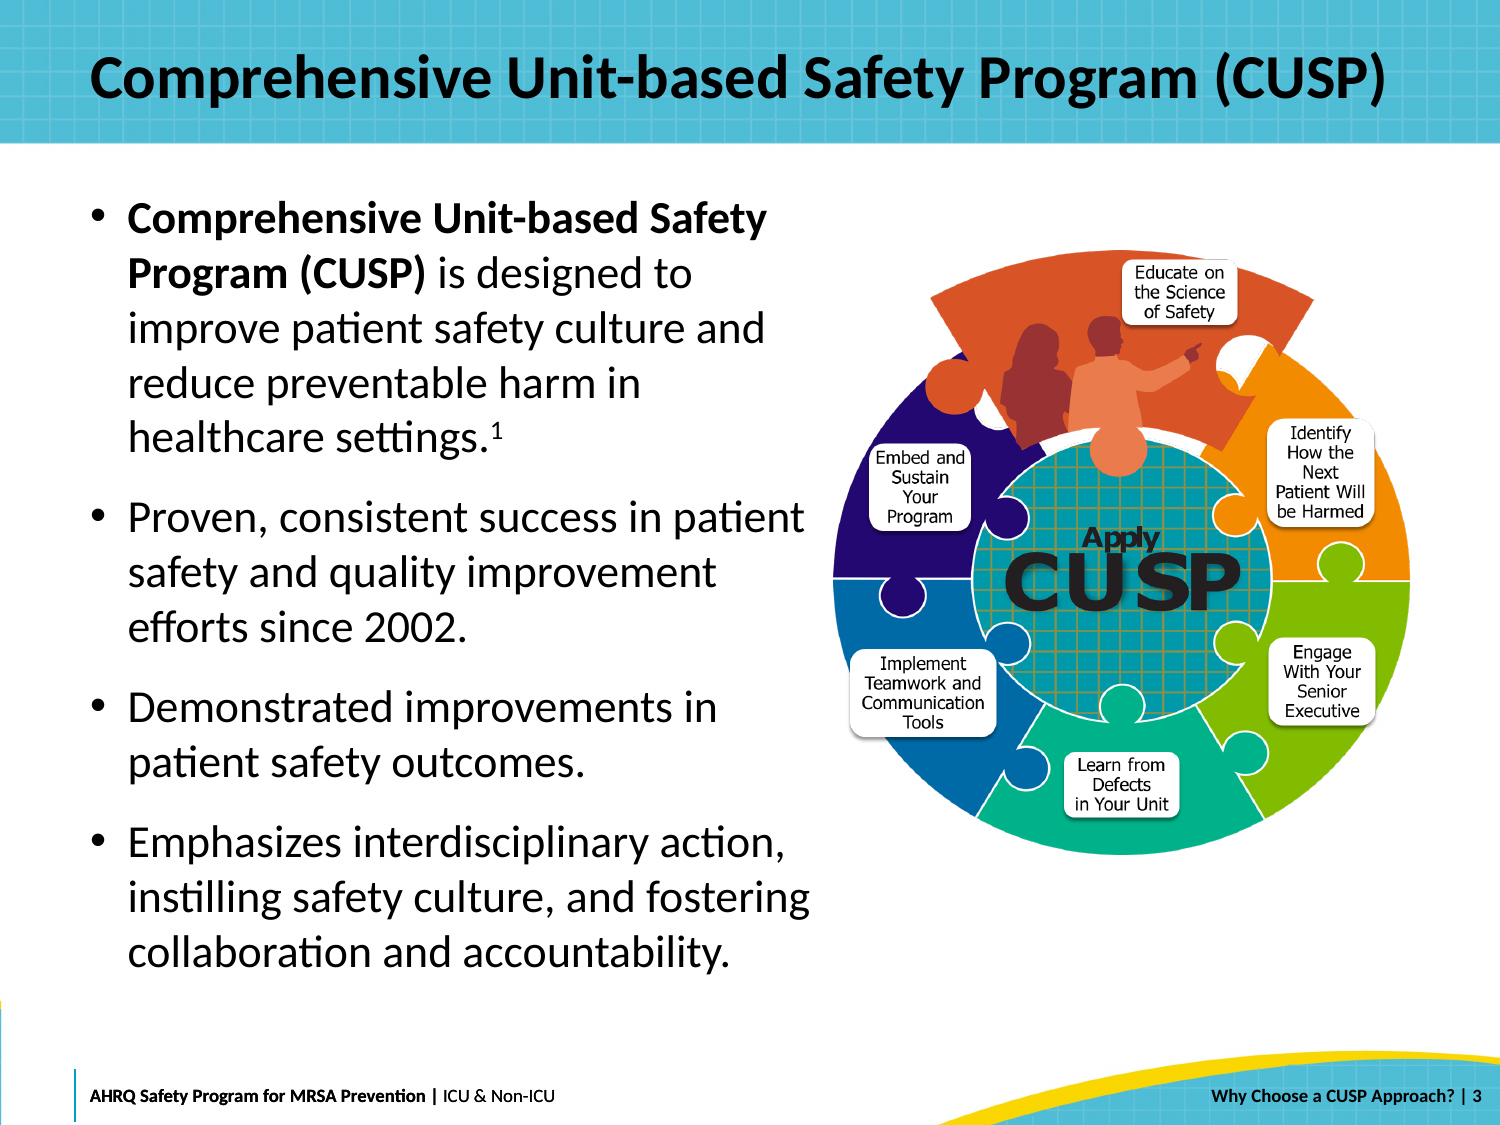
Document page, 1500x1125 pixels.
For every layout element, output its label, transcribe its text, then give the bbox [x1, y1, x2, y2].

list Comprehensive Unit-based Safety Program (CUSP) is designed to improve patient safety culture and reduce preventable harm in healthcare settings.1 Proven, consistent success in patient safety and quality improvement efforts since 2002. Demonstrated improvements in patient safety outcomes. Emphasizes interdisciplinary action, instilling safety culture, and fostering collaboration and accountability. [75, 179, 834, 1065]
title Comprehensive Unit-based Safety Program (CUSP) [75, 0, 1425, 150]
slide_number | 3 [1455, 1065, 1500, 1125]
picture [0, 0, 1500, 1125]
